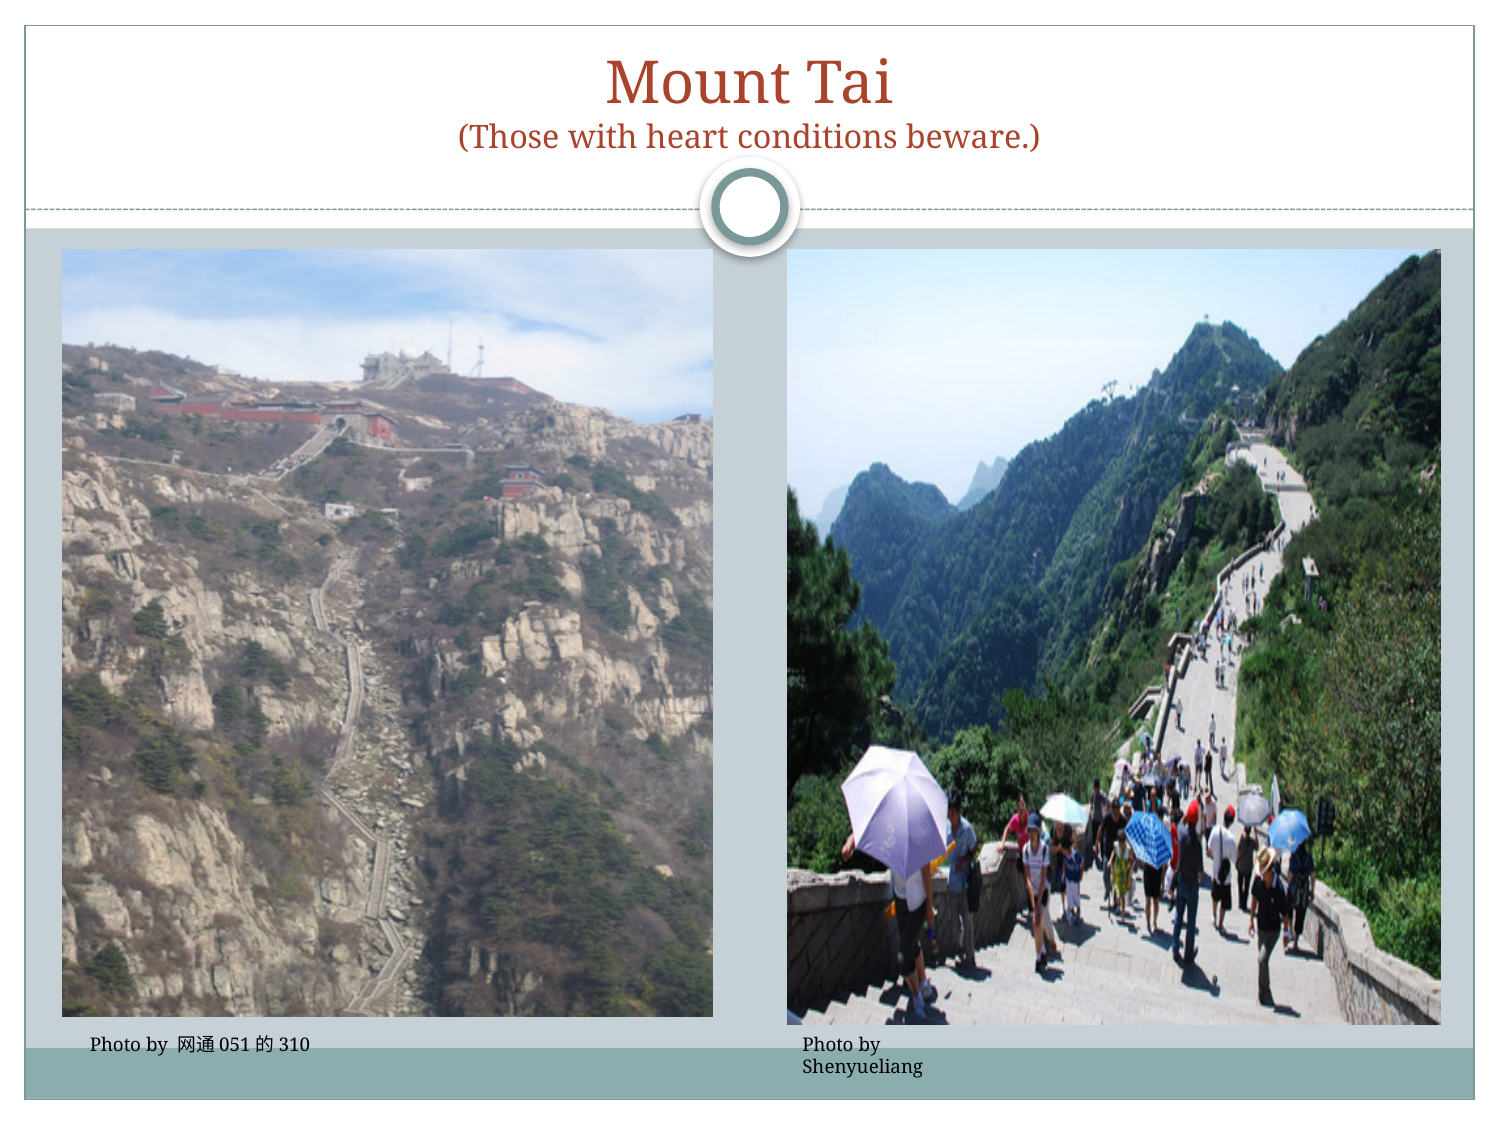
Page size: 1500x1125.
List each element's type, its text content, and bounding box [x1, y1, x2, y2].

text_box Photo by Shenyueliang [787, 1035, 1013, 1085]
text_box Photo by 网通051的310 [75, 1028, 400, 1063]
title Mount Tai (Those with heart conditions beware.) [49, 37, 1450, 162]
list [62, 249, 713, 1018]
picture [787, 249, 1441, 1026]
